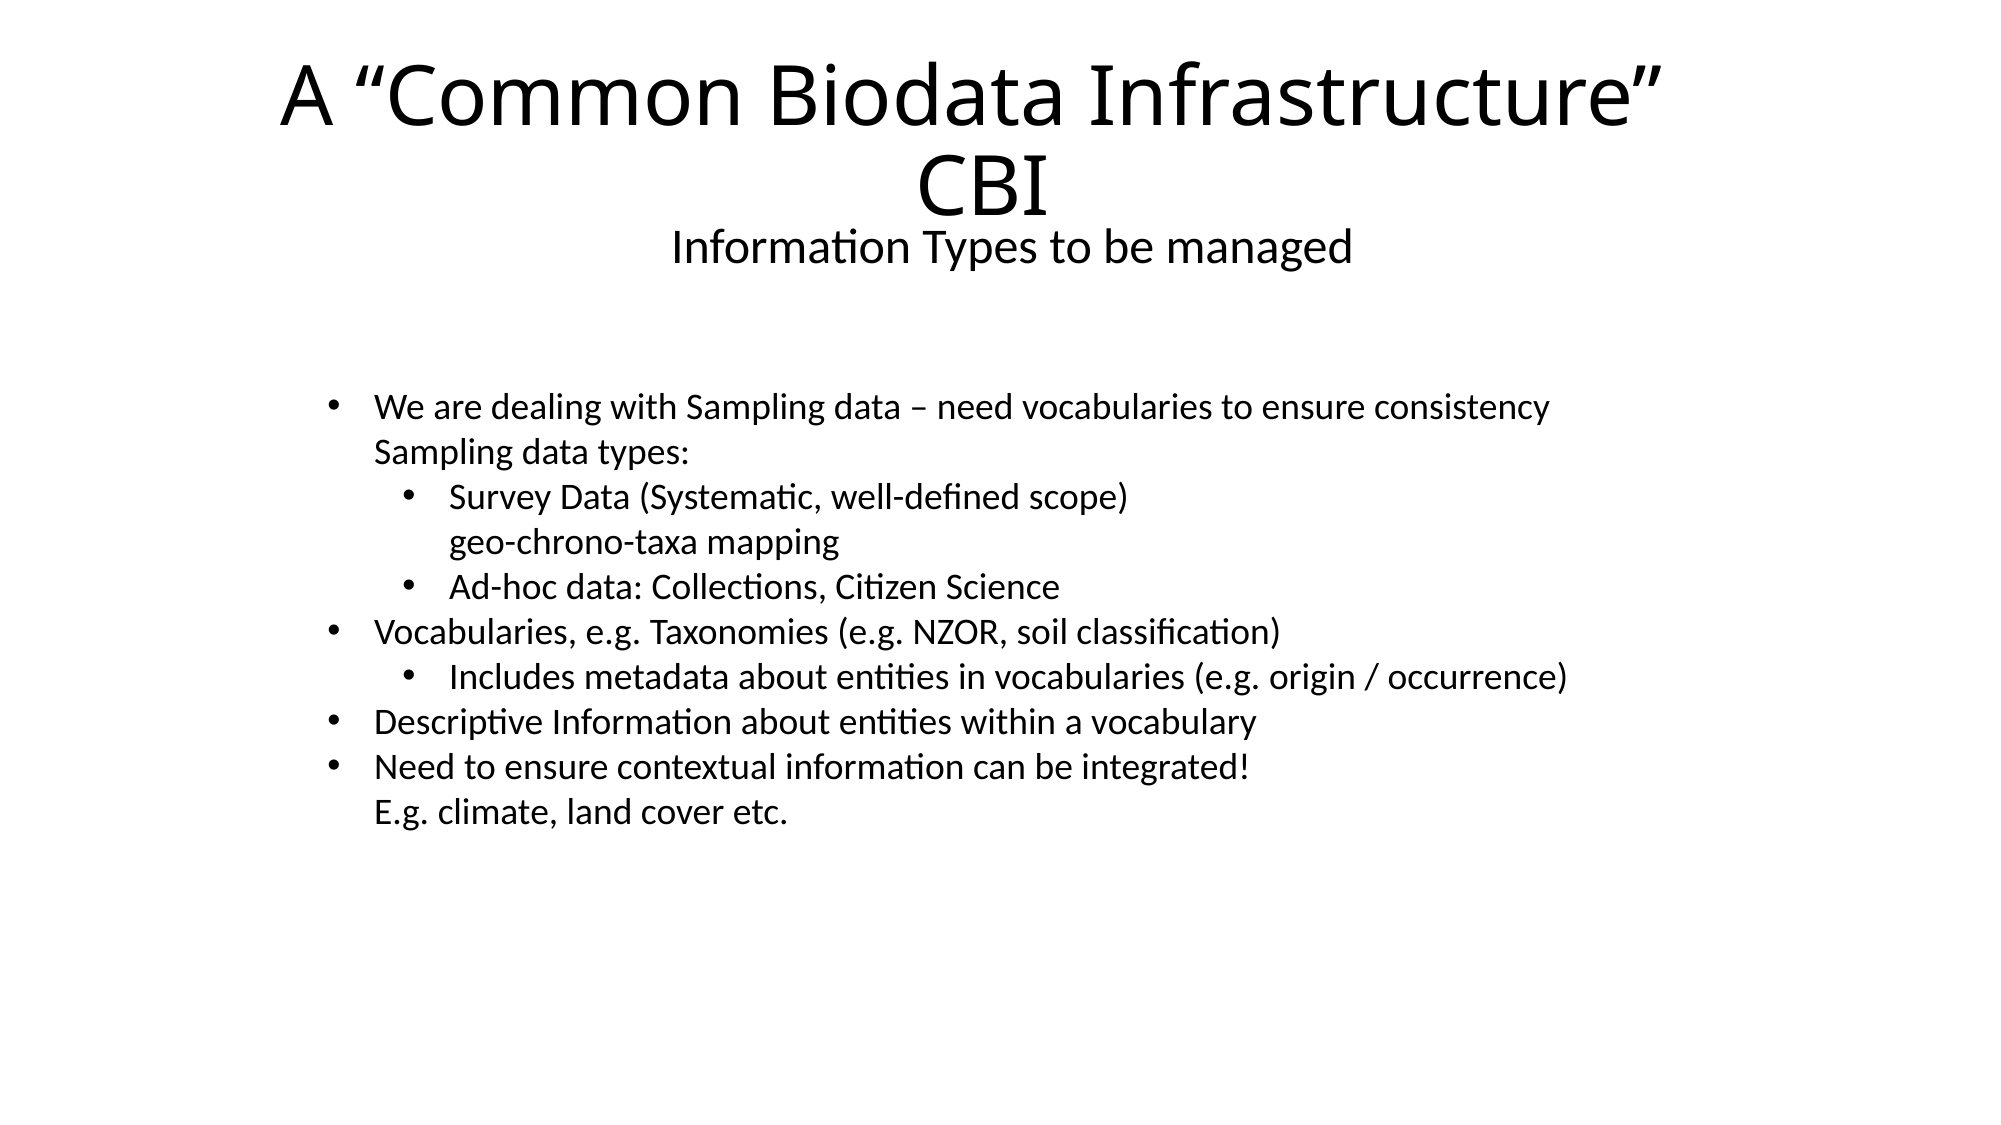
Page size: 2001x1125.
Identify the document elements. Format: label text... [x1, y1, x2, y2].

title A “Common Biodata Infrastructure” CBI [245, 0, 1721, 242]
text_box We are dealing with Sampling data – need vocabularies to ensure consistency Sampling data types: Survey Data (Systematic, well-defined scope) geo-chrono-taxa mapping Ad-hoc data: Collections, Citizen Science Vocabularies, e.g. Taxonomies (e.g. NZOR, soil classification) Includes metadata about entities in vocabularies (e.g. origin / occurrence) Descriptive Information about entities within a vocabulary Need to ensure contextual information can be integrated! E.g. climate, land cover etc. [312, 374, 1700, 930]
subtitle Information Types to be managed [487, 212, 1538, 374]
